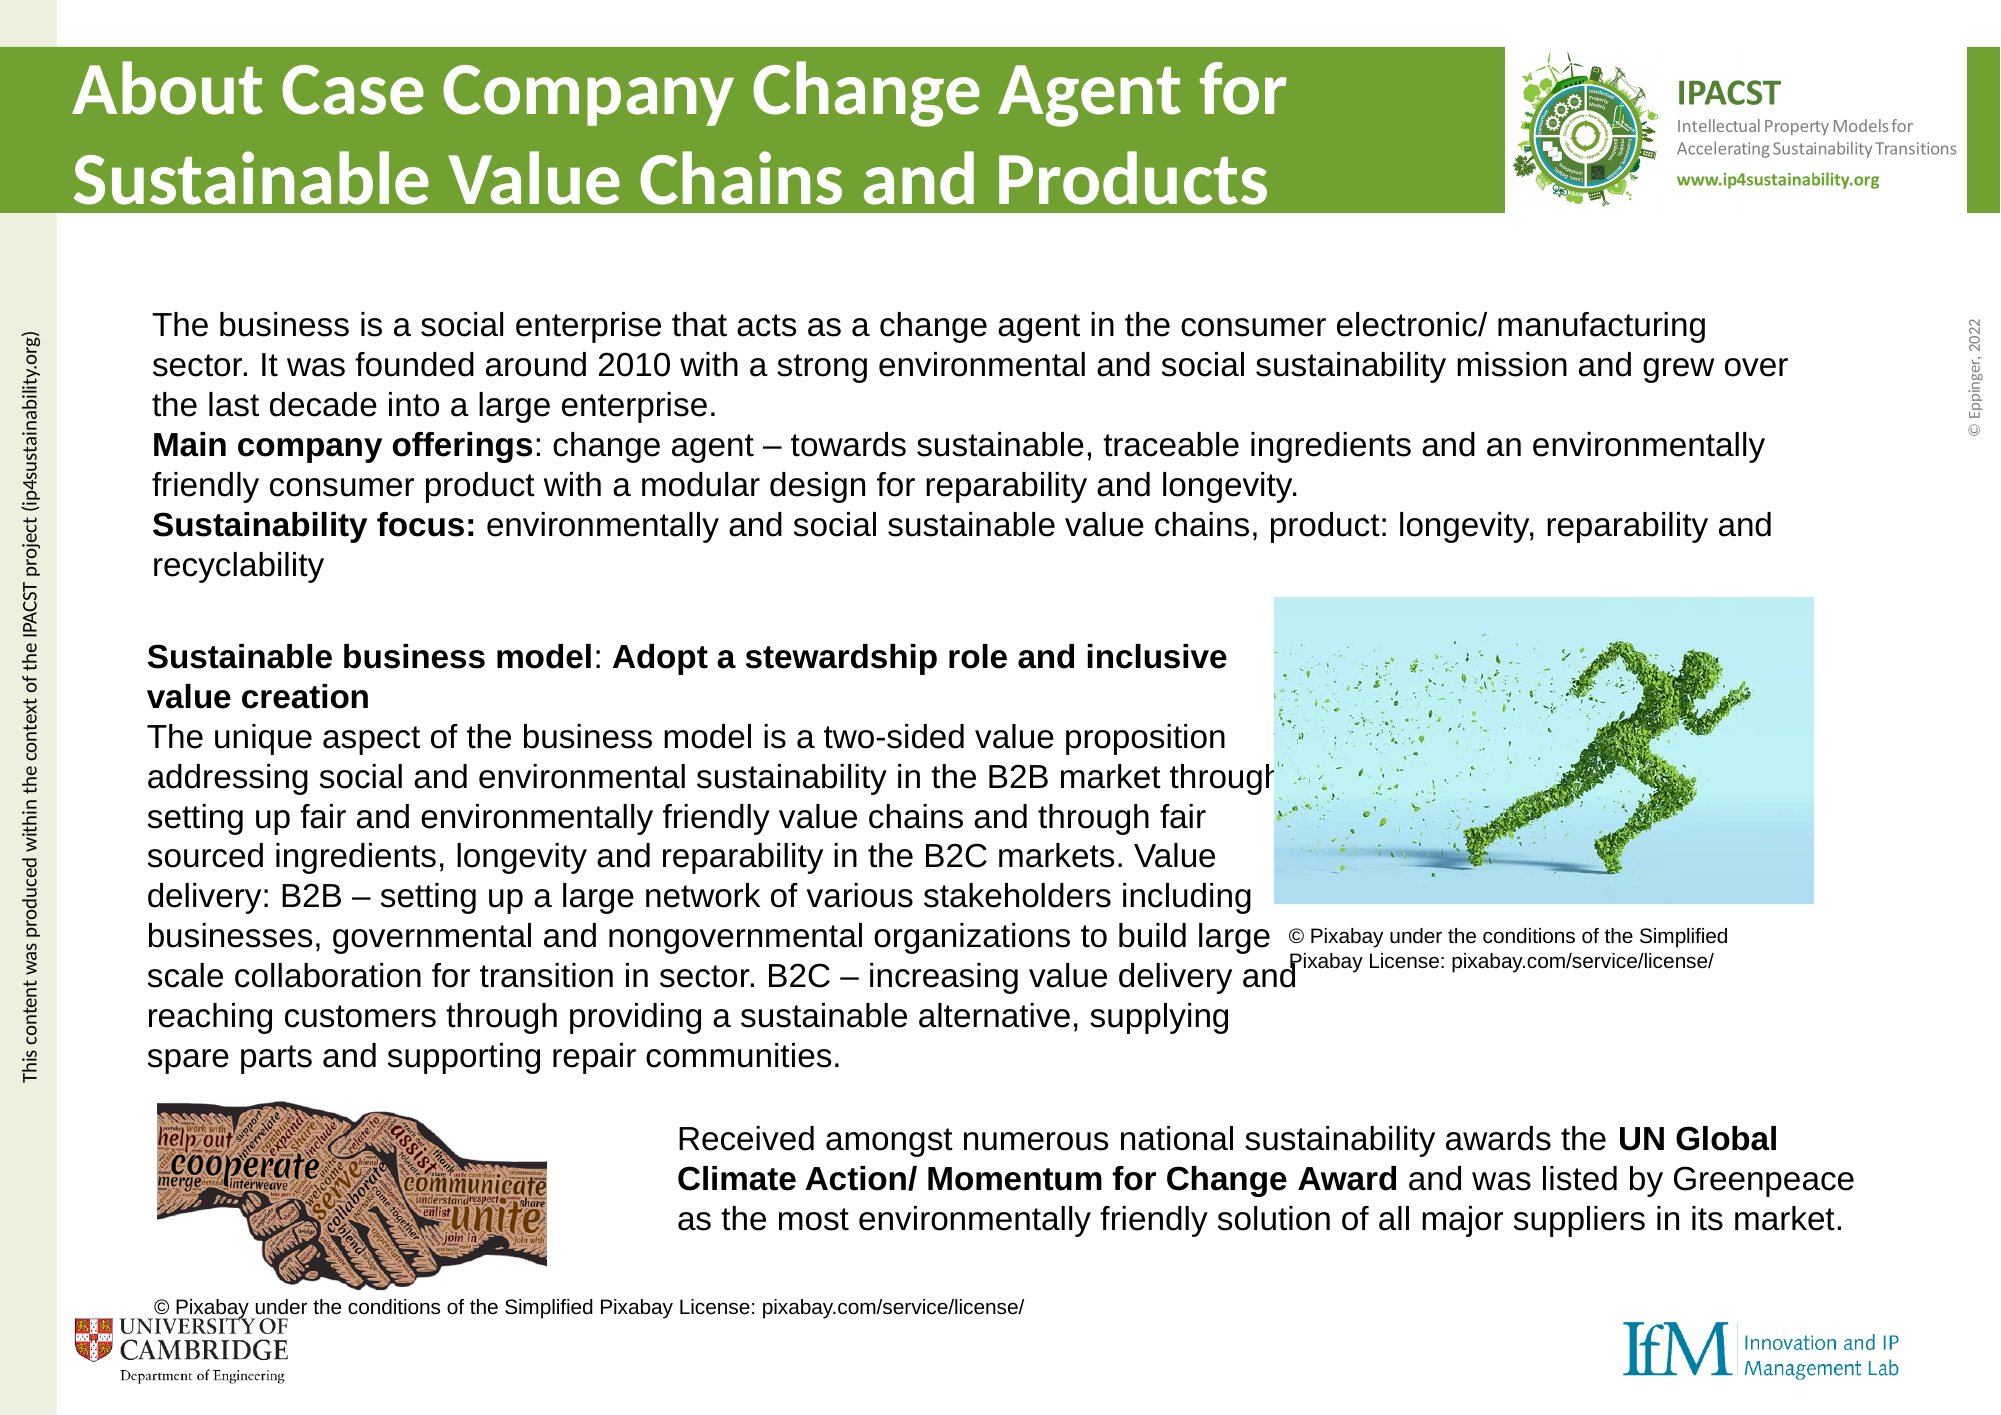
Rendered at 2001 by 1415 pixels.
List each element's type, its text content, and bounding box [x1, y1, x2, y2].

picture [1274, 597, 1814, 904]
text_box About Case Company Change Agent for Sustainable Value Chains and Products [0, 46, 1504, 214]
picture [1677, 1322, 1715, 1362]
picture [1623, 1322, 1905, 1380]
text_box © Pixabay under the conditions of the Simplified Pixabay License: pixabay.com/service/license/ [139, 1286, 1352, 1326]
picture [1637, 1322, 1663, 1373]
picture [1623, 1325, 1629, 1373]
text_box Sustainable business model: Adopt a stewardship role and inclusive value creation The unique aspect of the business model is a two-sided value proposition addressing social and environmental sustainability in the B2B market through setting up fair and environmentally friendly value chains and through fair sourced ingredients, longevity and reparability in the B2C markets. Value delivery: B2B – setting up a large network of various stakeholders including businesses, governmental and nongovernmental organizations to build large scale collaboration for transition in sector. B2C – increasing value delivery and reaching customers through providing a sustainable alternative, supplying spare parts and supporting repair communities. [131, 627, 1315, 990]
text_box The business is a social enterprise that acts as a change agent in the consumer electronic/ manufacturing sector. It was founded around 2010 with a strong environmental and social sustainability mission and grew over the last decade into a large enterprise. Main company offerings: change agent – towards sustainable, traceable ingredients and an environmentally friendly consumer product with a modular design for reparability and longevity. Sustainability focus: environmentally and social sustainable value chains, product: longevity, reparability and recyclability [136, 295, 1833, 433]
text_box Received amongst numerous national sustainability awards the UN Global Climate Action/ Momentum for Change Award and was listed by Greenpeace as the most environmentally friendly solution of all major suppliers in its market. [661, 1109, 1887, 1290]
picture [1504, 43, 1968, 216]
text_box About Case Company Change Agent for Sustainable Value Chains and Products [1968, 46, 2000, 214]
picture [1652, 1325, 1669, 1373]
picture [74, 1317, 288, 1386]
text_box © Pixabay under the conditions of the Simplified Pixabay License: pixabay.com/service/license/ [1274, 914, 1797, 980]
picture [157, 1084, 547, 1303]
